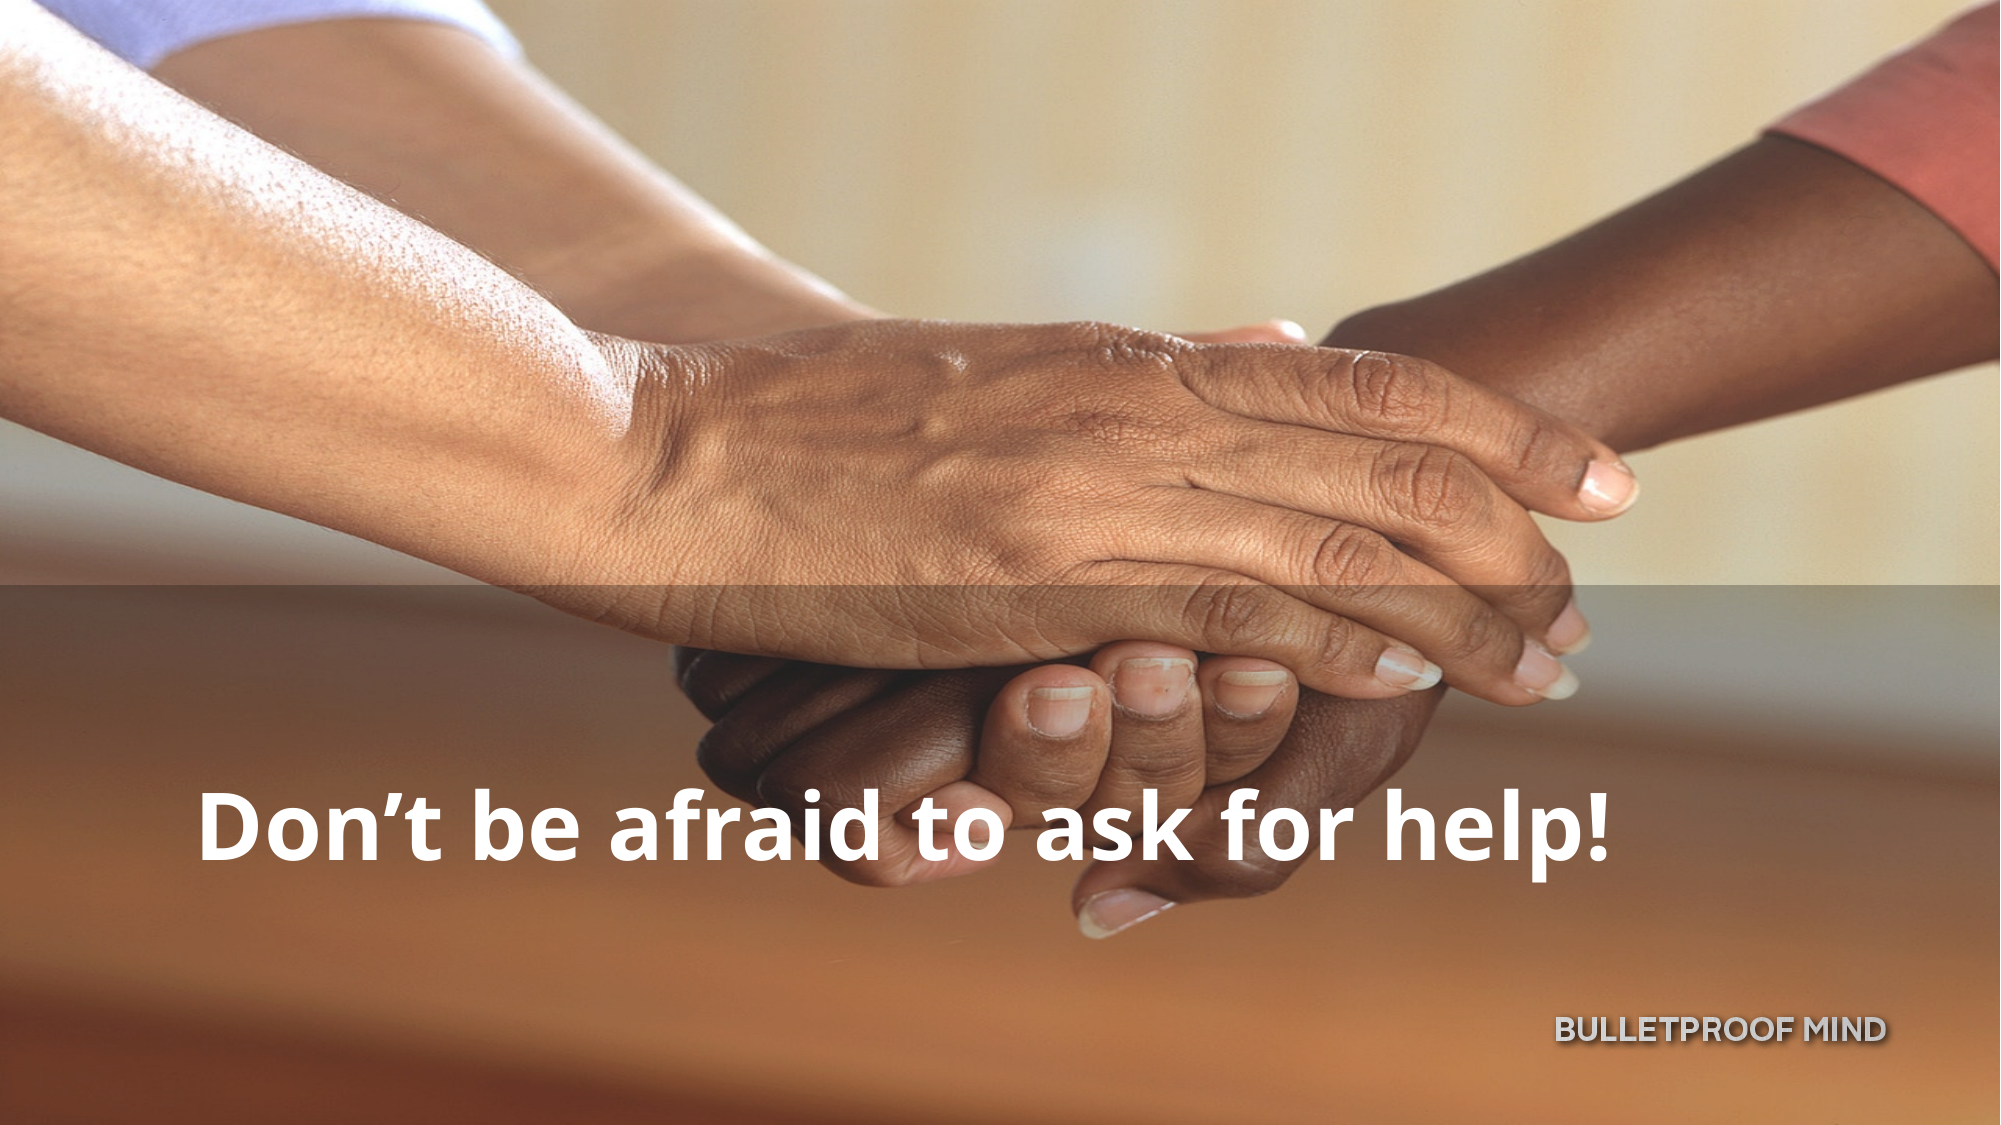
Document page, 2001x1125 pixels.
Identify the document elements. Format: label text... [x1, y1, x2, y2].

picture [1527, 994, 1913, 1063]
text_box [0, 584, 2000, 1125]
title Don’t be afraid to ask for help! [179, 692, 1884, 889]
